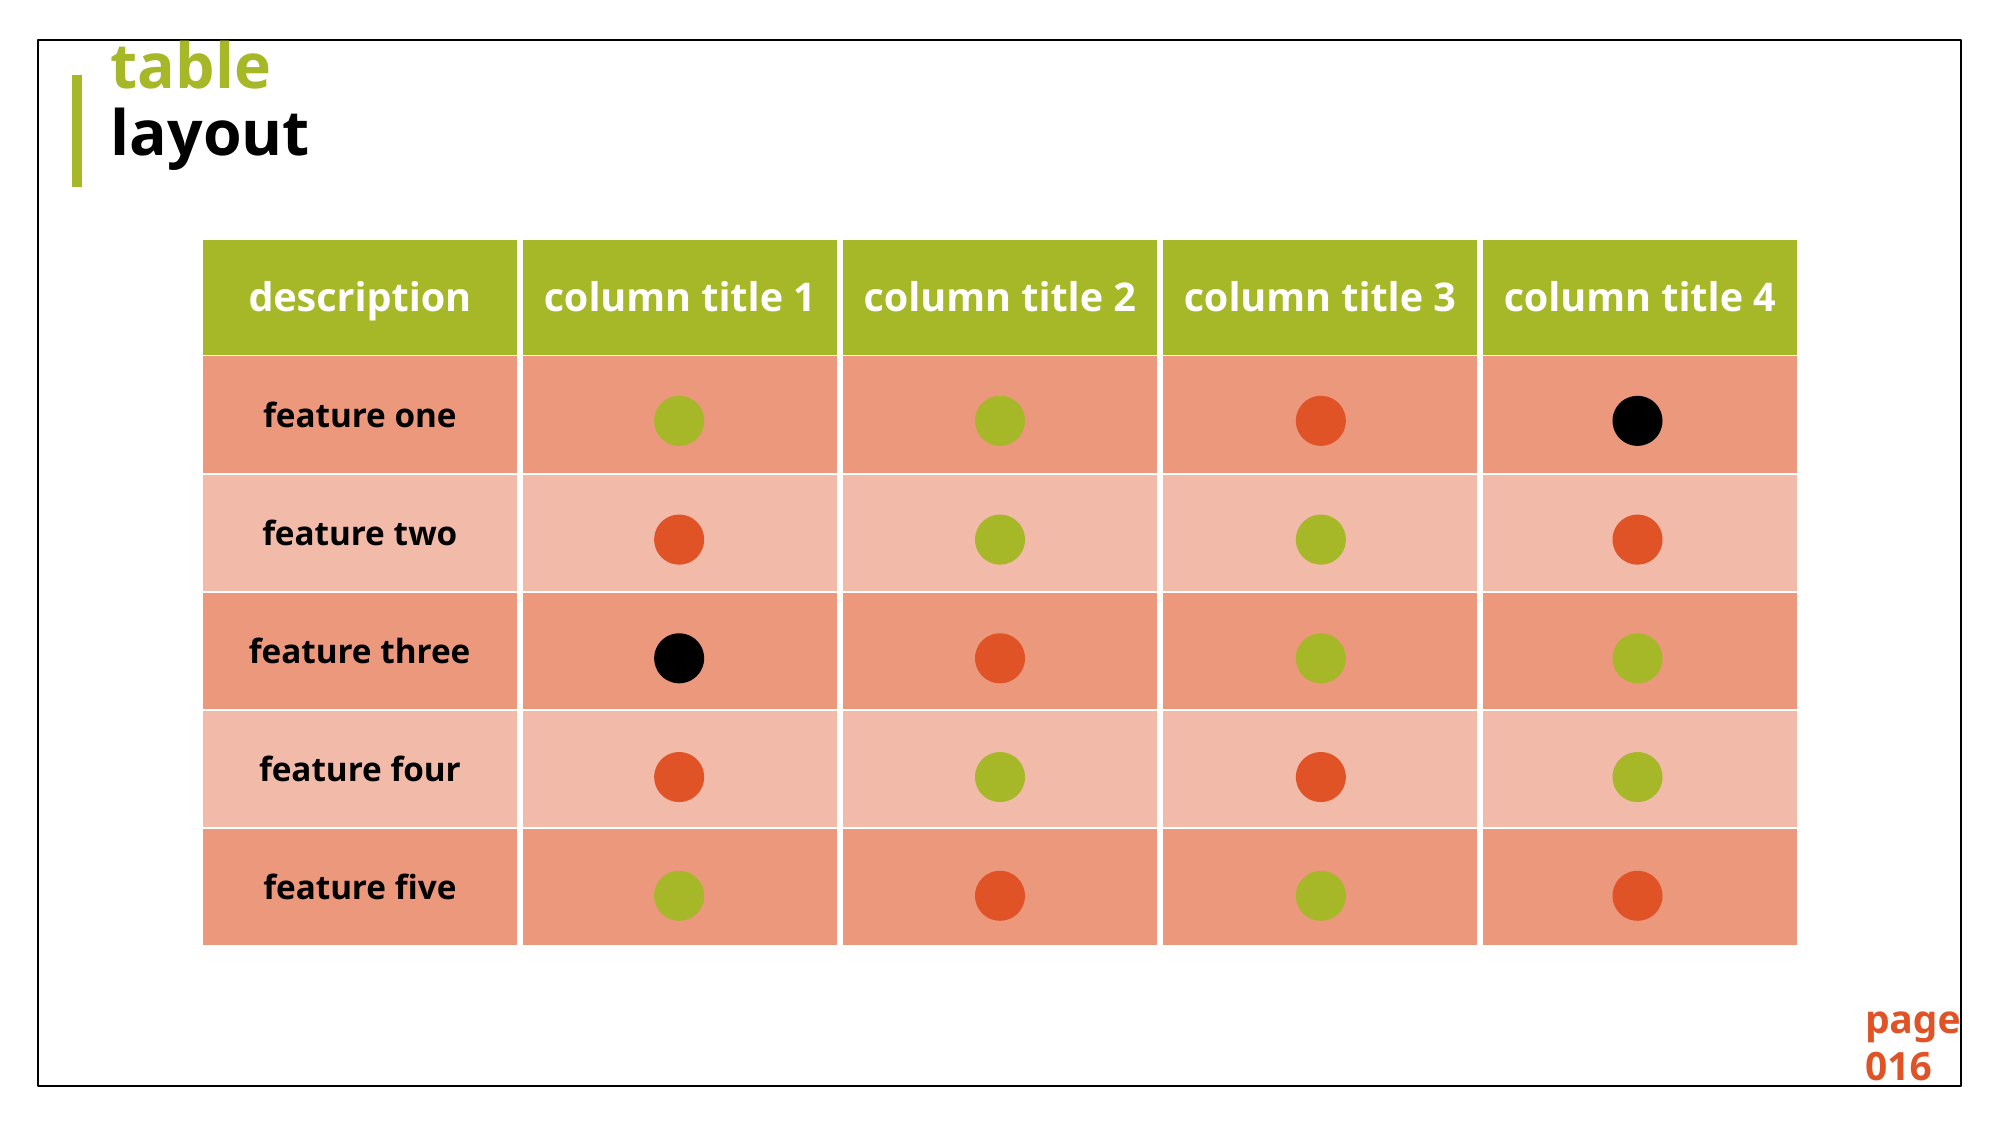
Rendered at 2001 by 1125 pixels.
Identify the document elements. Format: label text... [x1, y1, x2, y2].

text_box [974, 395, 1026, 922]
table_cell [523, 593, 648, 709]
table_cell [1483, 356, 1797, 473]
table_header column title 4 [1483, 240, 1797, 355]
table_cell [1163, 356, 1477, 473]
table_cell [710, 475, 837, 591]
table_header description [203, 240, 517, 355]
table_cell [1029, 711, 1157, 827]
table_cell [843, 356, 1157, 473]
table_header column title 2 [843, 240, 1157, 355]
title table layout [95, 25, 1000, 178]
table_cell [843, 711, 968, 827]
table_cell [843, 593, 968, 709]
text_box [1612, 395, 1663, 922]
table_cell [1163, 475, 1289, 591]
table_cell [843, 475, 968, 591]
table_cell [523, 829, 837, 945]
table_cell [1483, 593, 1606, 709]
slide_number page 016 [1850, 989, 2000, 1100]
table_cell [1483, 711, 1606, 827]
table_cell feature four [203, 711, 517, 827]
table_cell [710, 593, 837, 709]
table_cell feature five [203, 829, 517, 945]
table_cell feature one [203, 356, 517, 473]
table_cell [1163, 829, 1477, 945]
table_cell [710, 711, 837, 827]
table_cell [1351, 593, 1477, 709]
table_cell [1483, 829, 1797, 945]
table_cell [1483, 475, 1606, 591]
table_cell feature two [203, 475, 517, 591]
table_cell [523, 475, 648, 591]
table_cell [523, 711, 648, 827]
table_cell [1351, 711, 1477, 827]
table_cell [1666, 475, 1797, 591]
table_cell [1666, 593, 1797, 709]
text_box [653, 395, 705, 922]
table_cell [1351, 475, 1477, 591]
table_cell [1163, 593, 1289, 709]
table_cell [843, 829, 1157, 945]
table_cell [523, 356, 837, 473]
table_header column title 3 [1163, 240, 1477, 355]
table_header column title 1 [523, 240, 837, 355]
table_cell feature three [203, 593, 517, 709]
table_cell [1666, 711, 1797, 827]
table_cell [1163, 711, 1289, 827]
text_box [1295, 395, 1347, 922]
table_cell [1029, 593, 1157, 709]
table_cell [1029, 475, 1157, 591]
